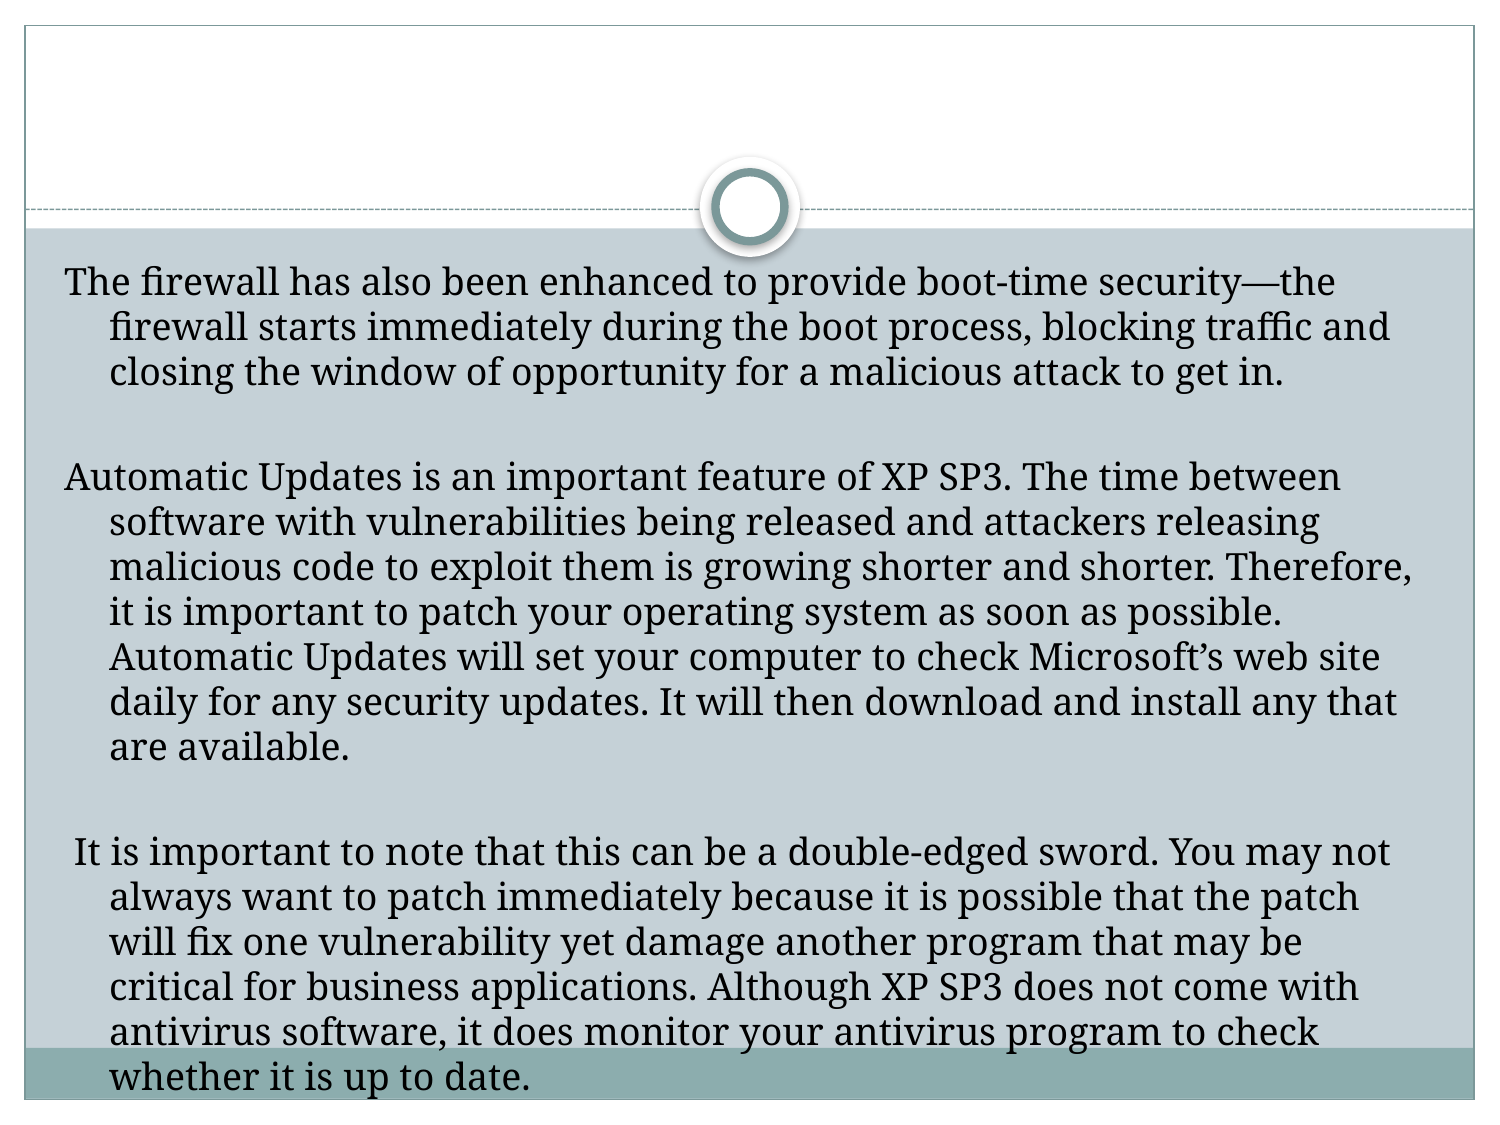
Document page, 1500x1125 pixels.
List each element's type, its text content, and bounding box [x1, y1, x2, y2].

list The firewall has also been enhanced to provide boot-time security—the firewall starts immediately during the boot process, blocking traffic and closing the window of opportunity for a malicious attack to get in. Automatic Updates is an important feature of XP SP3. The time between software with vulnerabilities being released and attackers releasing malicious code to exploit them is growing shorter and shorter. Therefore, it is important to patch your operating system as soon as possible. Automatic Updates will set your computer to check Microsoft’s web site daily for any security updates. It will then download and install any that are available. It is important to note that this can be a double-edged sword. You may not always want to patch immediately because it is possible that the patch will fix one vulnerability yet damage another program that may be critical for business applications. Although XP SP3 does not come with antivirus software, it does monitor your antivirus program to check whether it is up to date. [49, 250, 1445, 1001]
